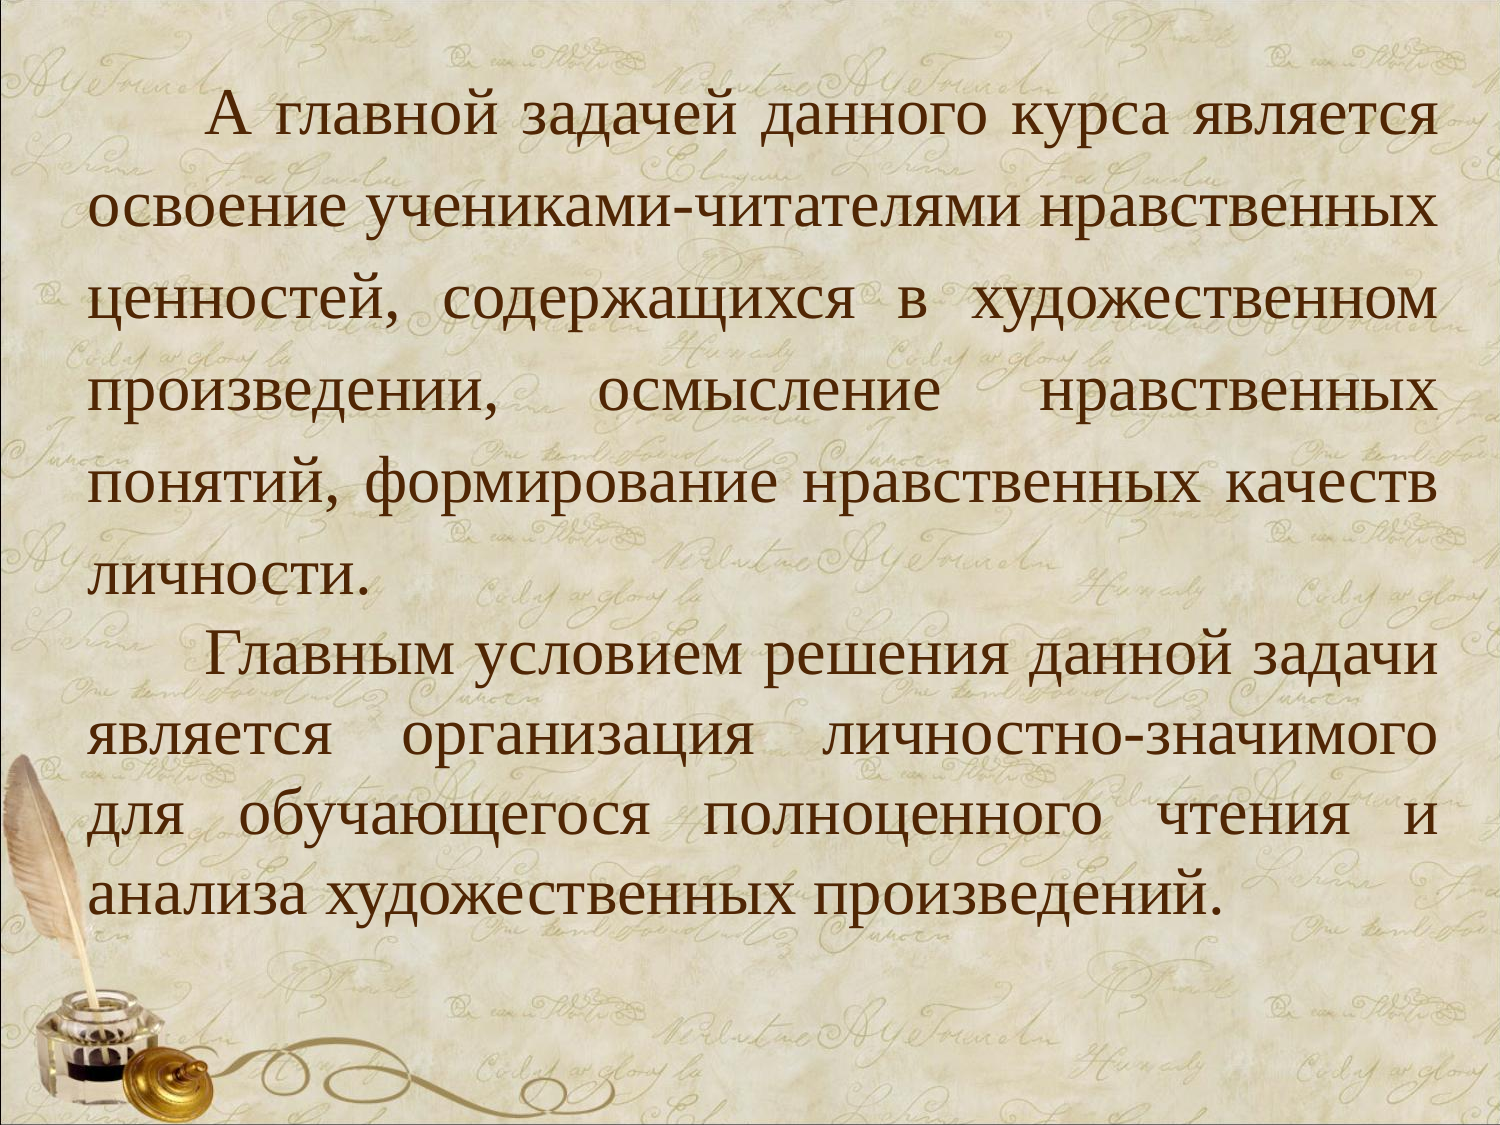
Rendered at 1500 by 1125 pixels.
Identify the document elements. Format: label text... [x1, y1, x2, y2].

picture [0, 0, 1500, 1125]
text_box А главной задачей данного курса является освоение учениками-читателями нравственных ценностей, содержащихся в художественном произведении, осмысление нравственных понятий, формирование нравственных качеств личности. Главным условием решения данной задачи является организация личностно-значимого для обучающегося полноценного чтения и анализа художественных произведений. [73, 48, 1456, 935]
